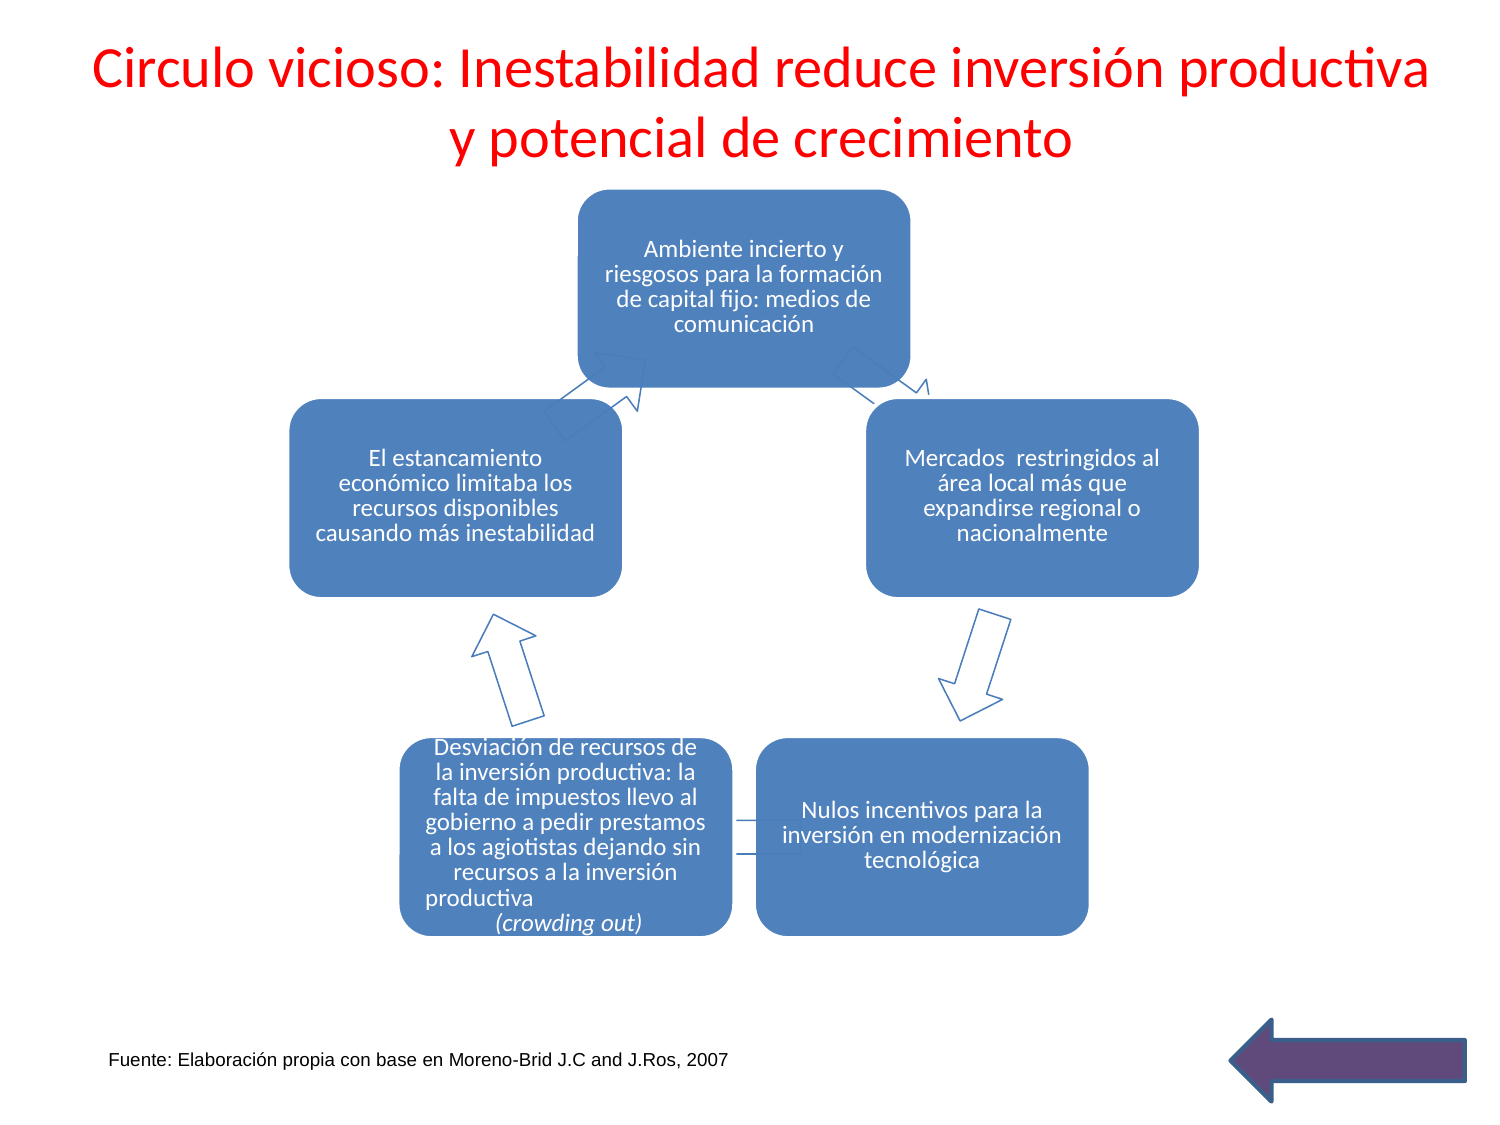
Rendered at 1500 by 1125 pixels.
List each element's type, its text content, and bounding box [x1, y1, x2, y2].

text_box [70, 187, 1419, 997]
text_box [1228, 1017, 1467, 1104]
text_box Fuente: Elaboración propia con base en Moreno-Brid J.C and J.Ros, 2007 [93, 1040, 980, 1078]
title Circulo vicioso: Inestabilidad reduce inversión productiva y potencial de crecimiento [58, 23, 1466, 177]
